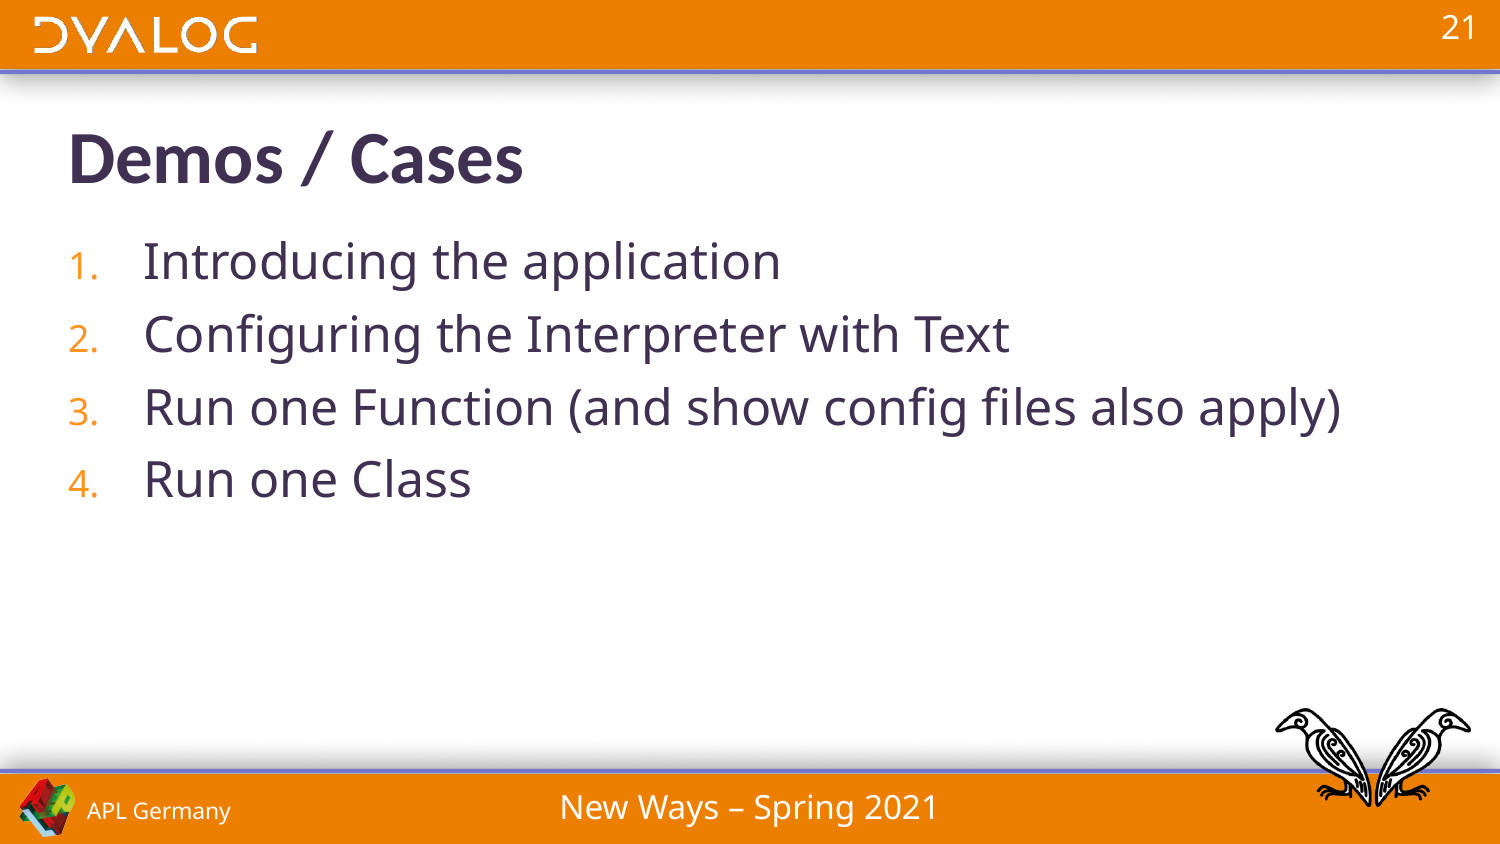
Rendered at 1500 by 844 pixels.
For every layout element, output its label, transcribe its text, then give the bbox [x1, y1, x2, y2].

picture [0, 0, 1500, 108]
list Introducing the application Configuring the Interpreter with Text Run one Function (and show config files also apply) Run one Class [53, 222, 1444, 740]
picture [0, 708, 1500, 844]
title Demos / Cases [53, 104, 1444, 202]
